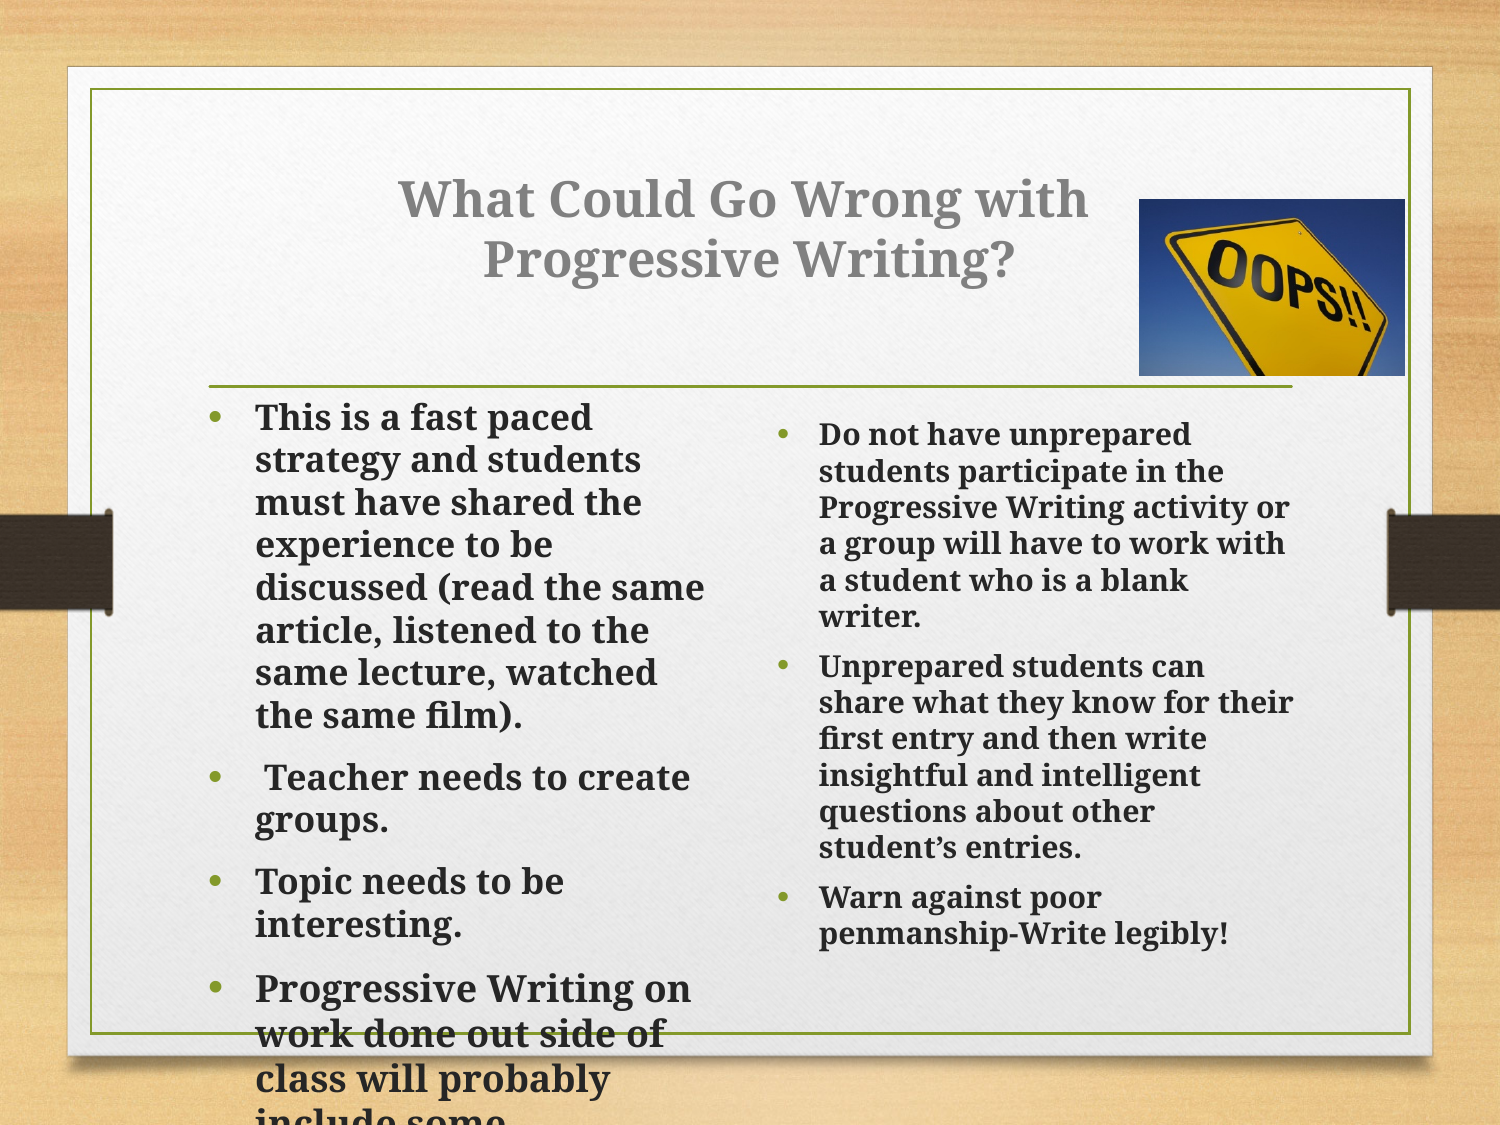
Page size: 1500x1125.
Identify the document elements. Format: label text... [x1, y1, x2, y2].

list Do not have unprepared students participate in the Progressive Writing activity or a group will have to work with a student who is a blank writer. Unprepared students can share what they know for their first entry and then write insightful and intelligent questions about other student’s entries. Warn against poor penmanship-Write legibly! [761, 408, 1310, 974]
title What Could Go Wrong with Progressive Writing? [193, 150, 1309, 365]
picture [0, 0, 1500, 1125]
list This is a fast paced strategy and students must have shared the experience to be discussed (read the same article, listened to the same lecture, watched the same film). Teacher needs to create groups. Topic needs to be interesting. Progressive Writing on work done out side of class will probably include some unprepared students. [193, 387, 741, 1038]
